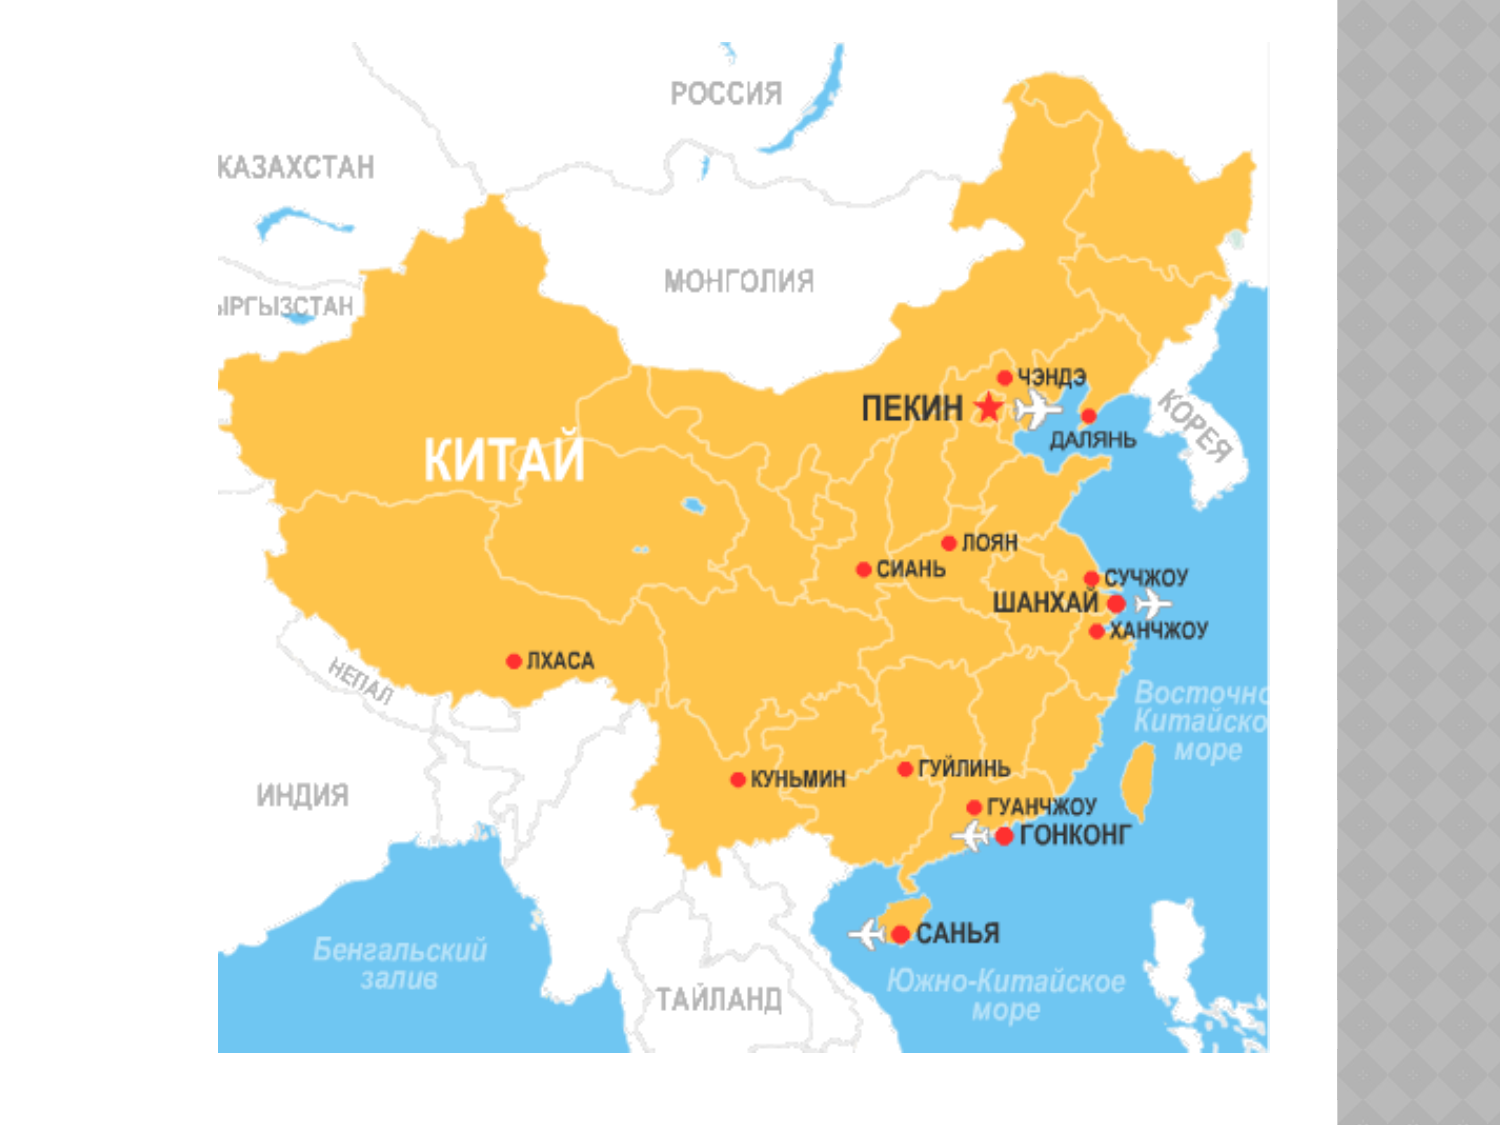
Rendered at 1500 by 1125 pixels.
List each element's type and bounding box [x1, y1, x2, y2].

list [217, 42, 1271, 1054]
